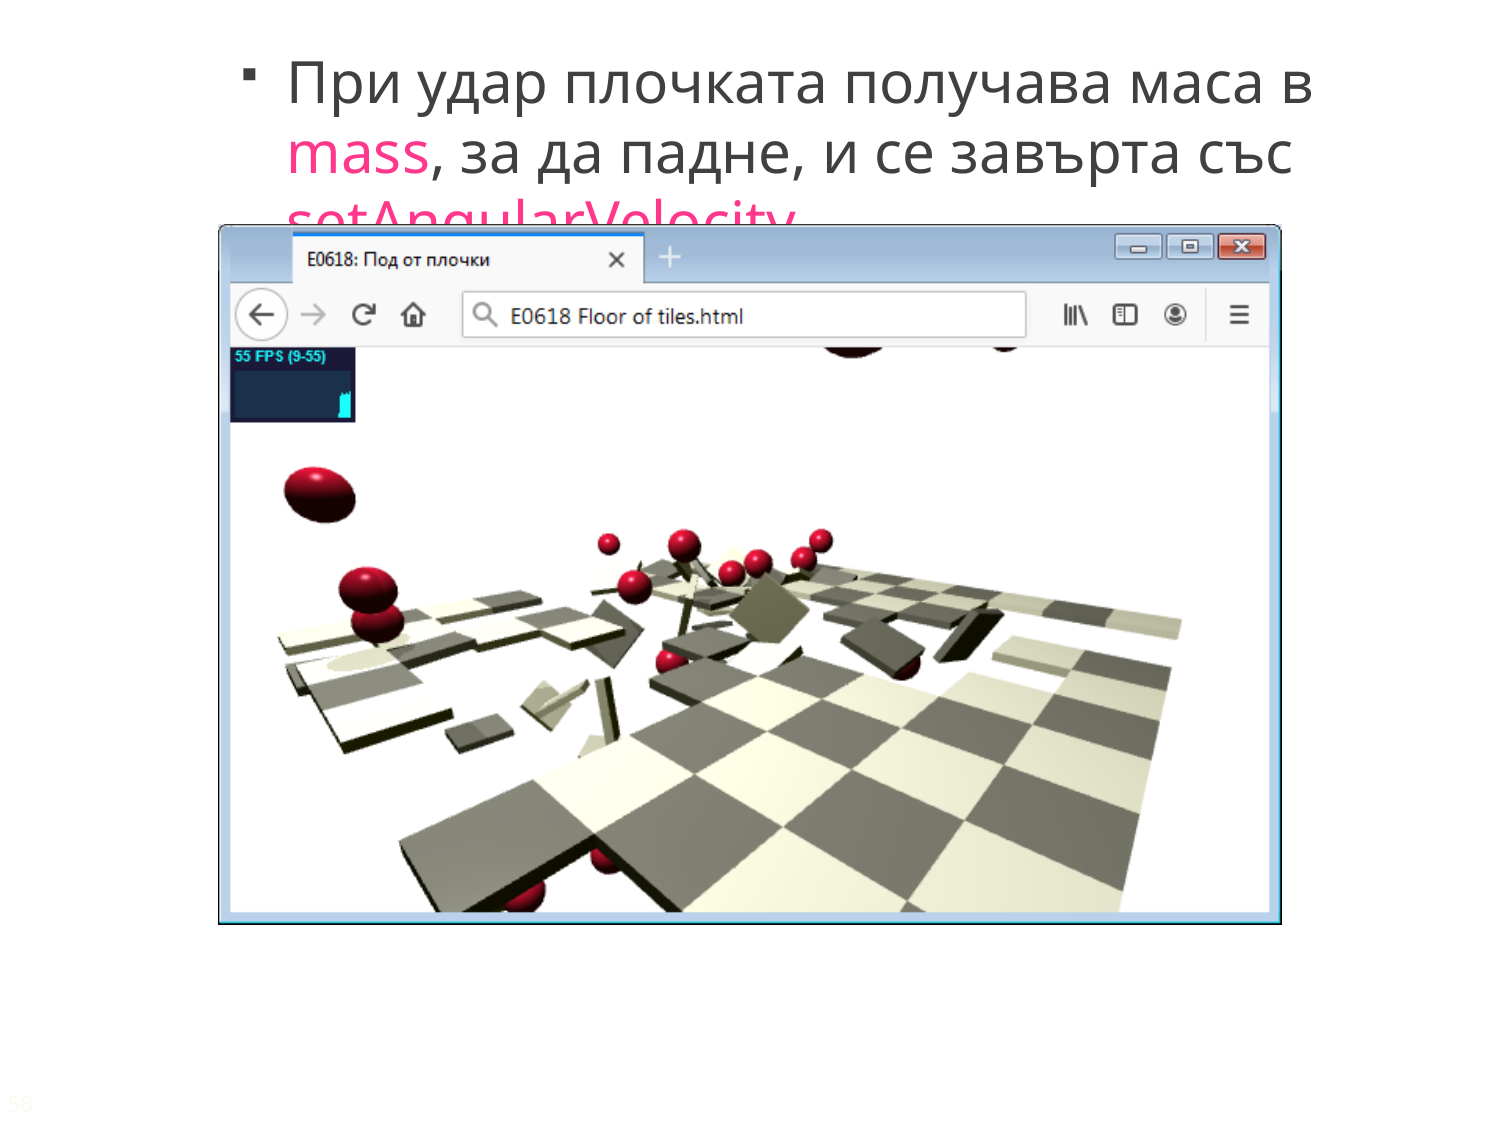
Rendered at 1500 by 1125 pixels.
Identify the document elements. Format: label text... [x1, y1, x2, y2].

list При удар плочката получава маса в mass, за да падне, и се завърта със setAngularVelocity [150, 37, 1488, 1113]
picture [218, 224, 1282, 926]
